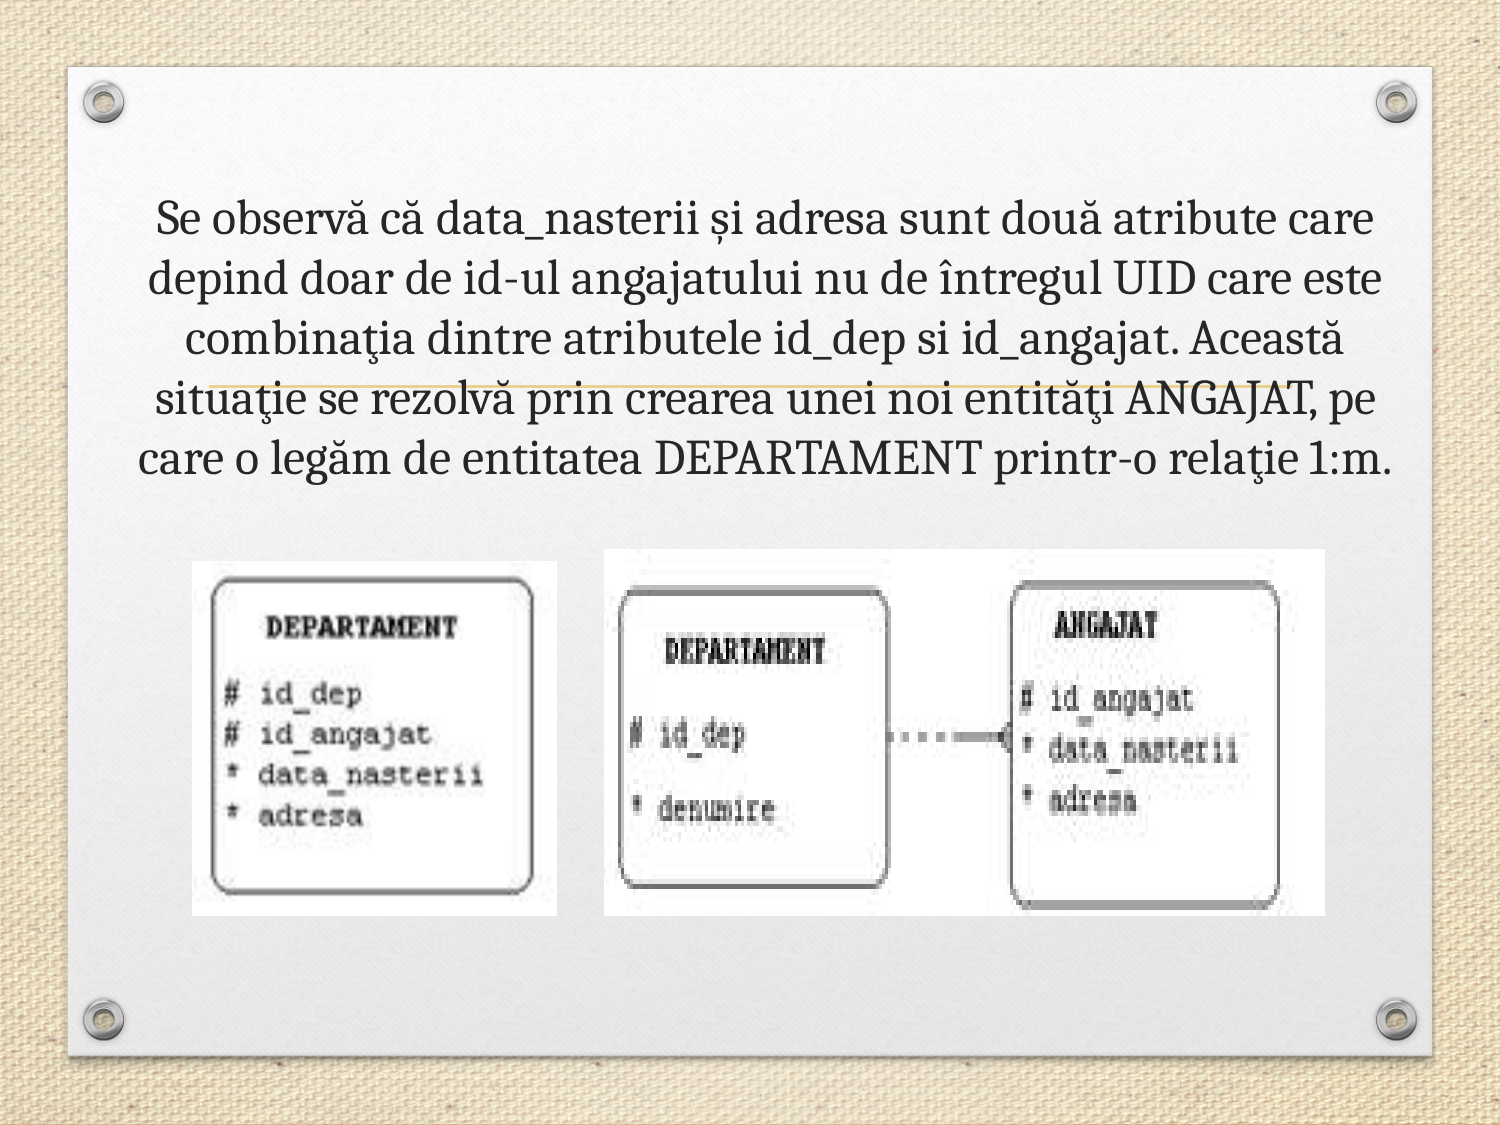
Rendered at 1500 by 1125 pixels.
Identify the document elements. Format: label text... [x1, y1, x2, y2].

picture [0, 0, 1500, 1125]
title Se observă că data_nasterii şi adresa sunt două atribute care depind doar de id-ul angajatului nu de întregul UID care este combinaţia dintre atributele id_dep si id_angajat. Această situaţie se rezolvă prin crearea unei noi entităţi ANGAJAT, pe care o legăm de entitatea DEPARTAMENT printr-o relaţie 1:m. [121, 158, 1411, 611]
